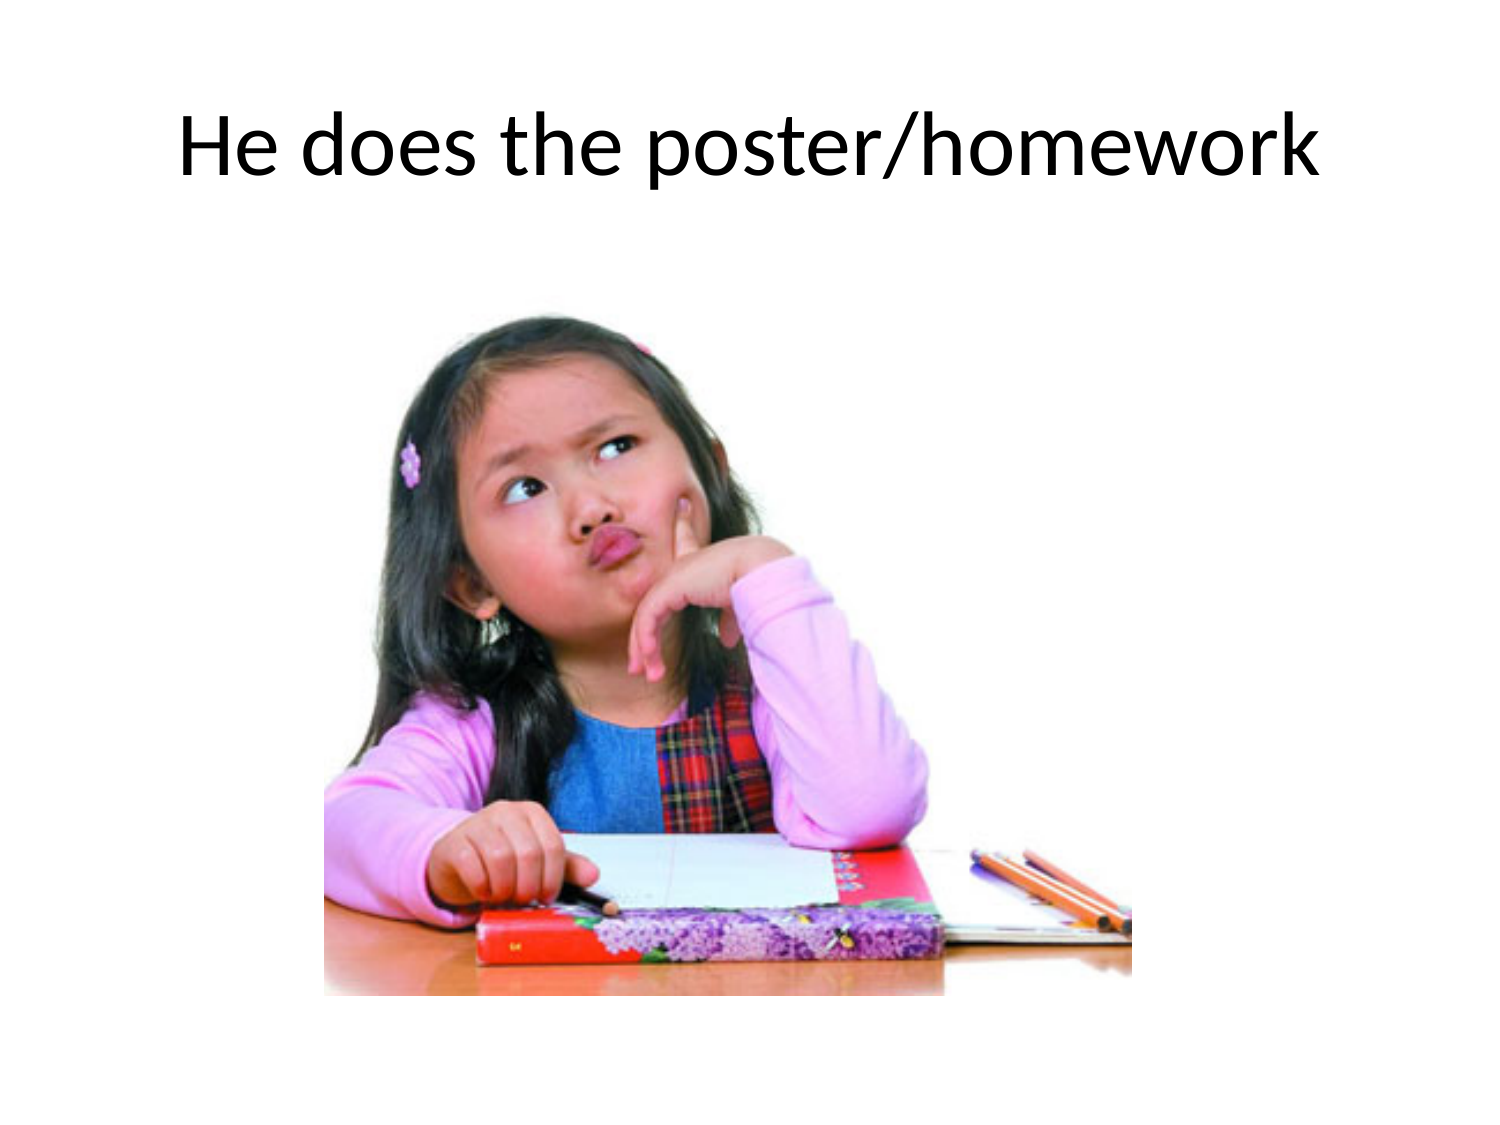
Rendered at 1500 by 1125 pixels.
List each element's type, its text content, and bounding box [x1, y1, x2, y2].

picture [324, 278, 1132, 997]
title He does the poster/homework [75, 45, 1425, 233]
